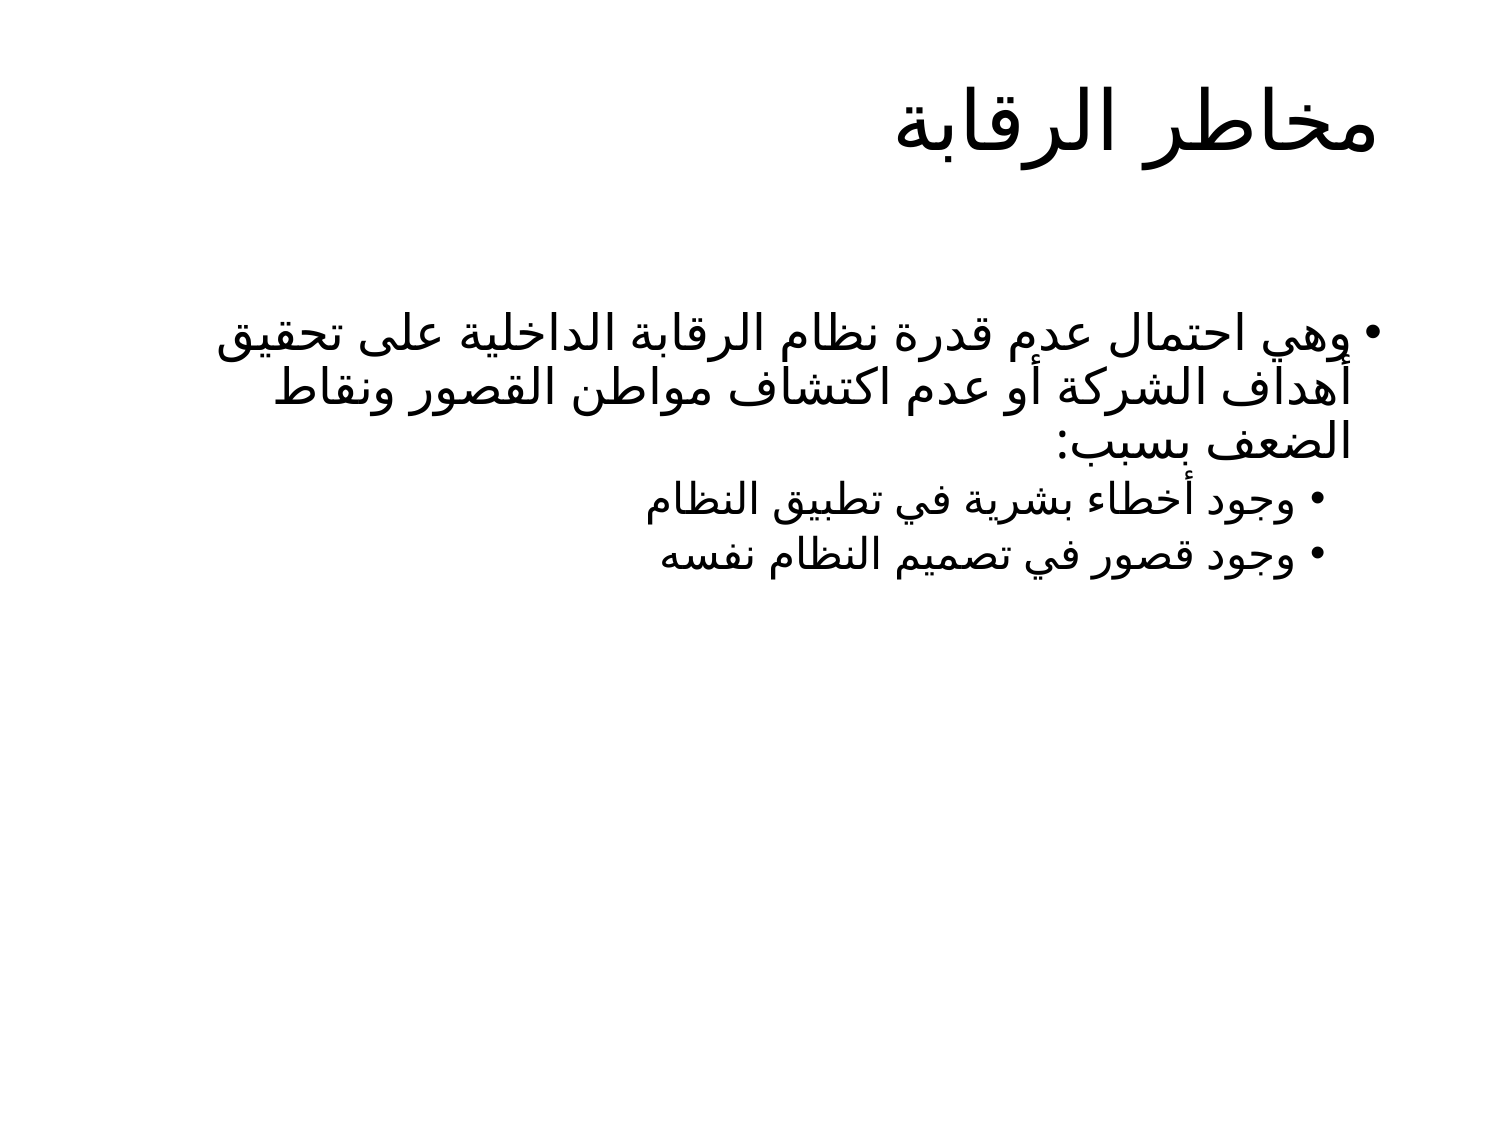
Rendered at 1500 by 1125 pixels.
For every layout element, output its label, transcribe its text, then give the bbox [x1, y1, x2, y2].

title مخاطر الرقابة [103, 59, 1397, 278]
list وهي احتمال عدم قدرة نظام الرقابة الداخلية على تحقيق أهداف الشركة أو عدم اكتشاف مواطن القصور ونقاط الضعف بسبب: وجود أخطاء بشرية في تطبيق النظام وجود قصور في تصميم النظام نفسه [103, 299, 1397, 1014]
